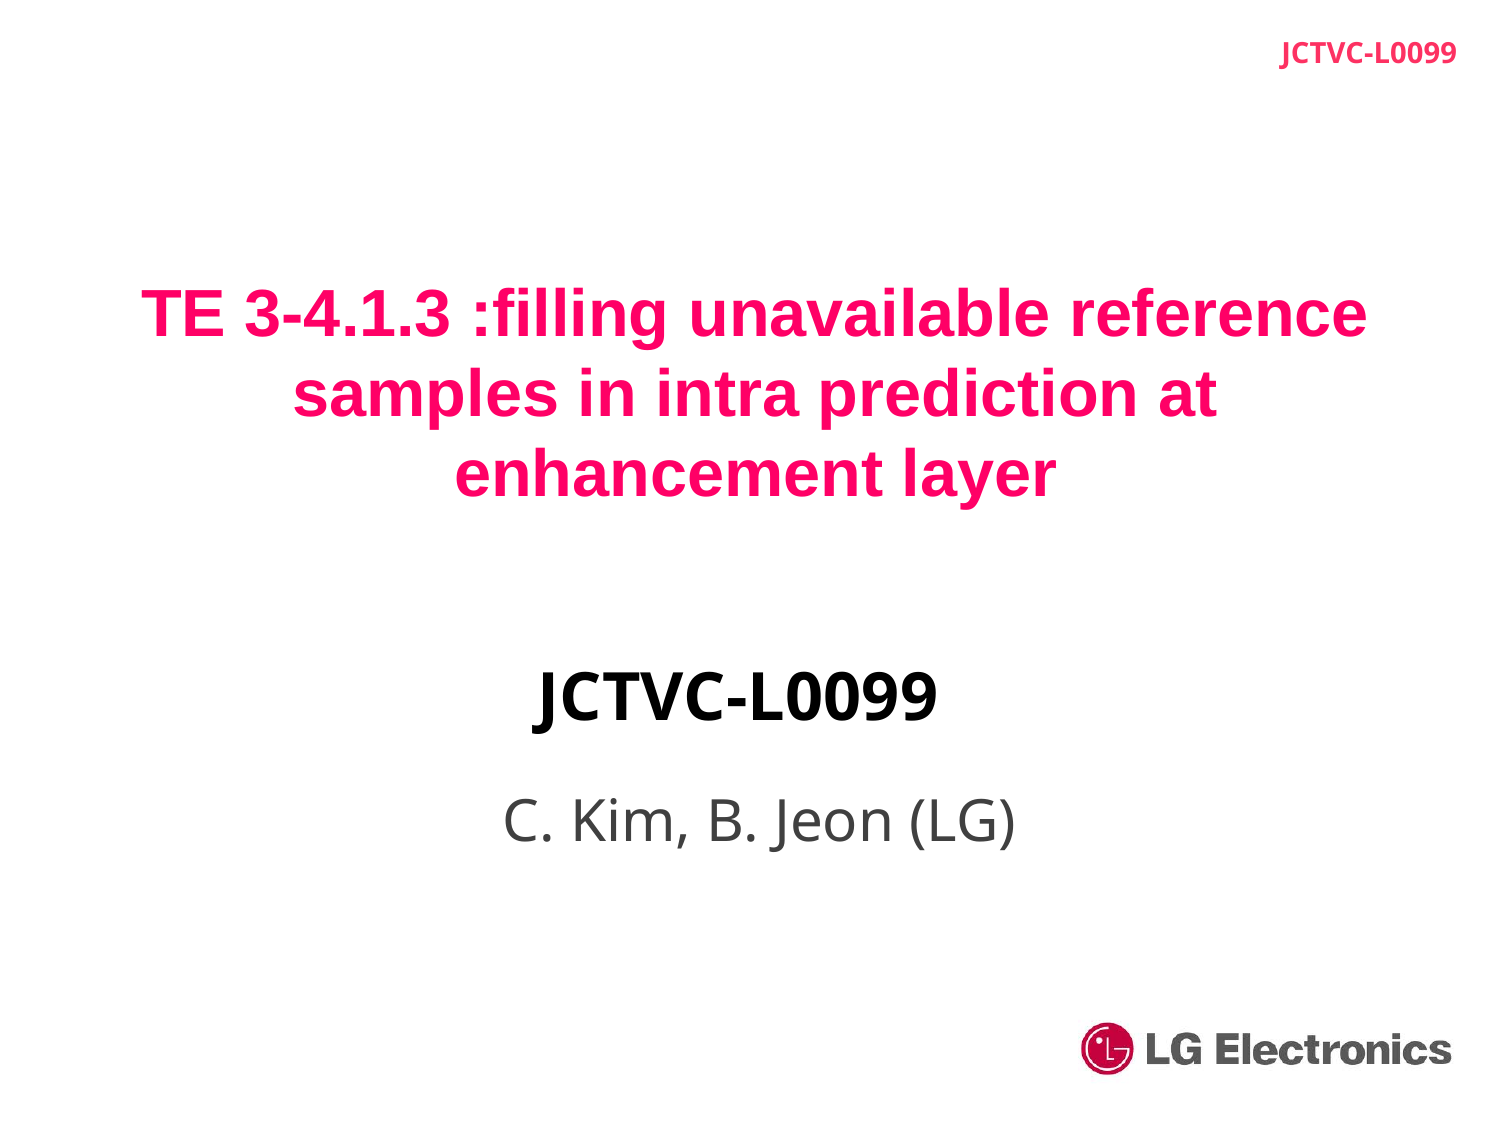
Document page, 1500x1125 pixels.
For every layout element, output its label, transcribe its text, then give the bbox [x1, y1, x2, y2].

title TE 3-4.1.3 :filling unavailable reference samples in intra prediction at enhancement layer [58, 269, 1454, 511]
text_box JCTVC-L0099 [1241, 27, 1472, 77]
subtitle C. Kim, B. Jeon (LG) [234, 775, 1285, 858]
picture [1078, 1007, 1454, 1091]
text_box JCTVC-L0099 [492, 646, 985, 742]
